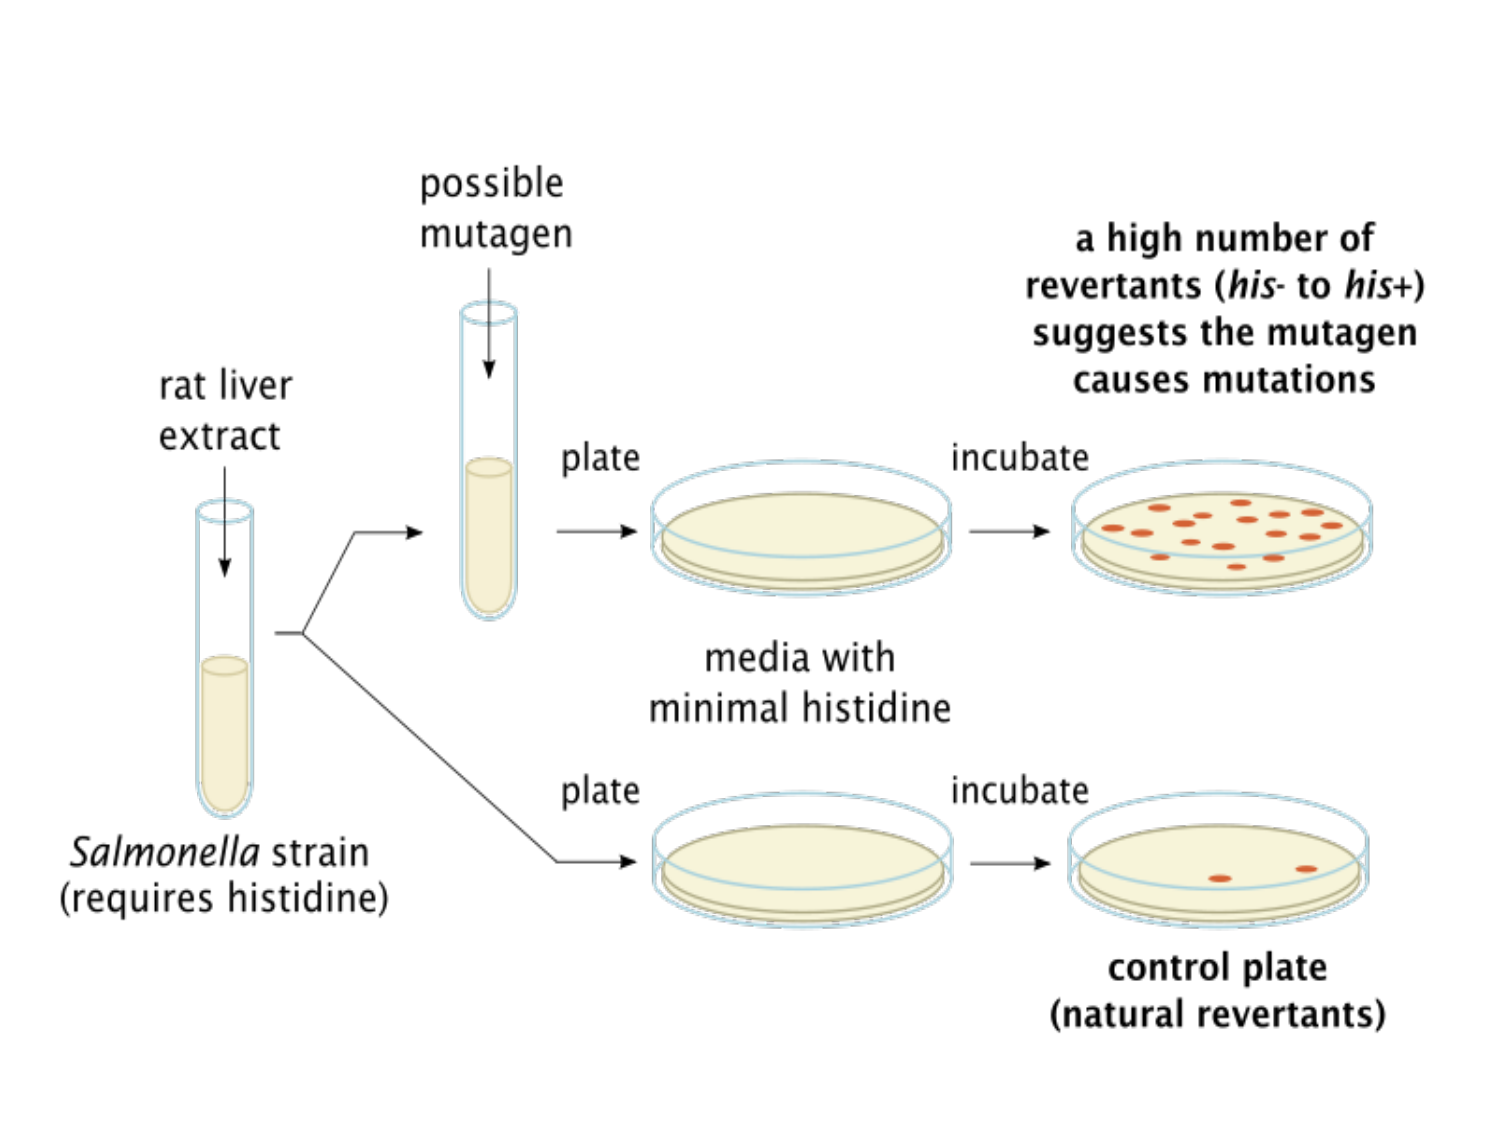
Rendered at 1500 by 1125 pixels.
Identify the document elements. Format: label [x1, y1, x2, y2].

list [24, 124, 1463, 1076]
